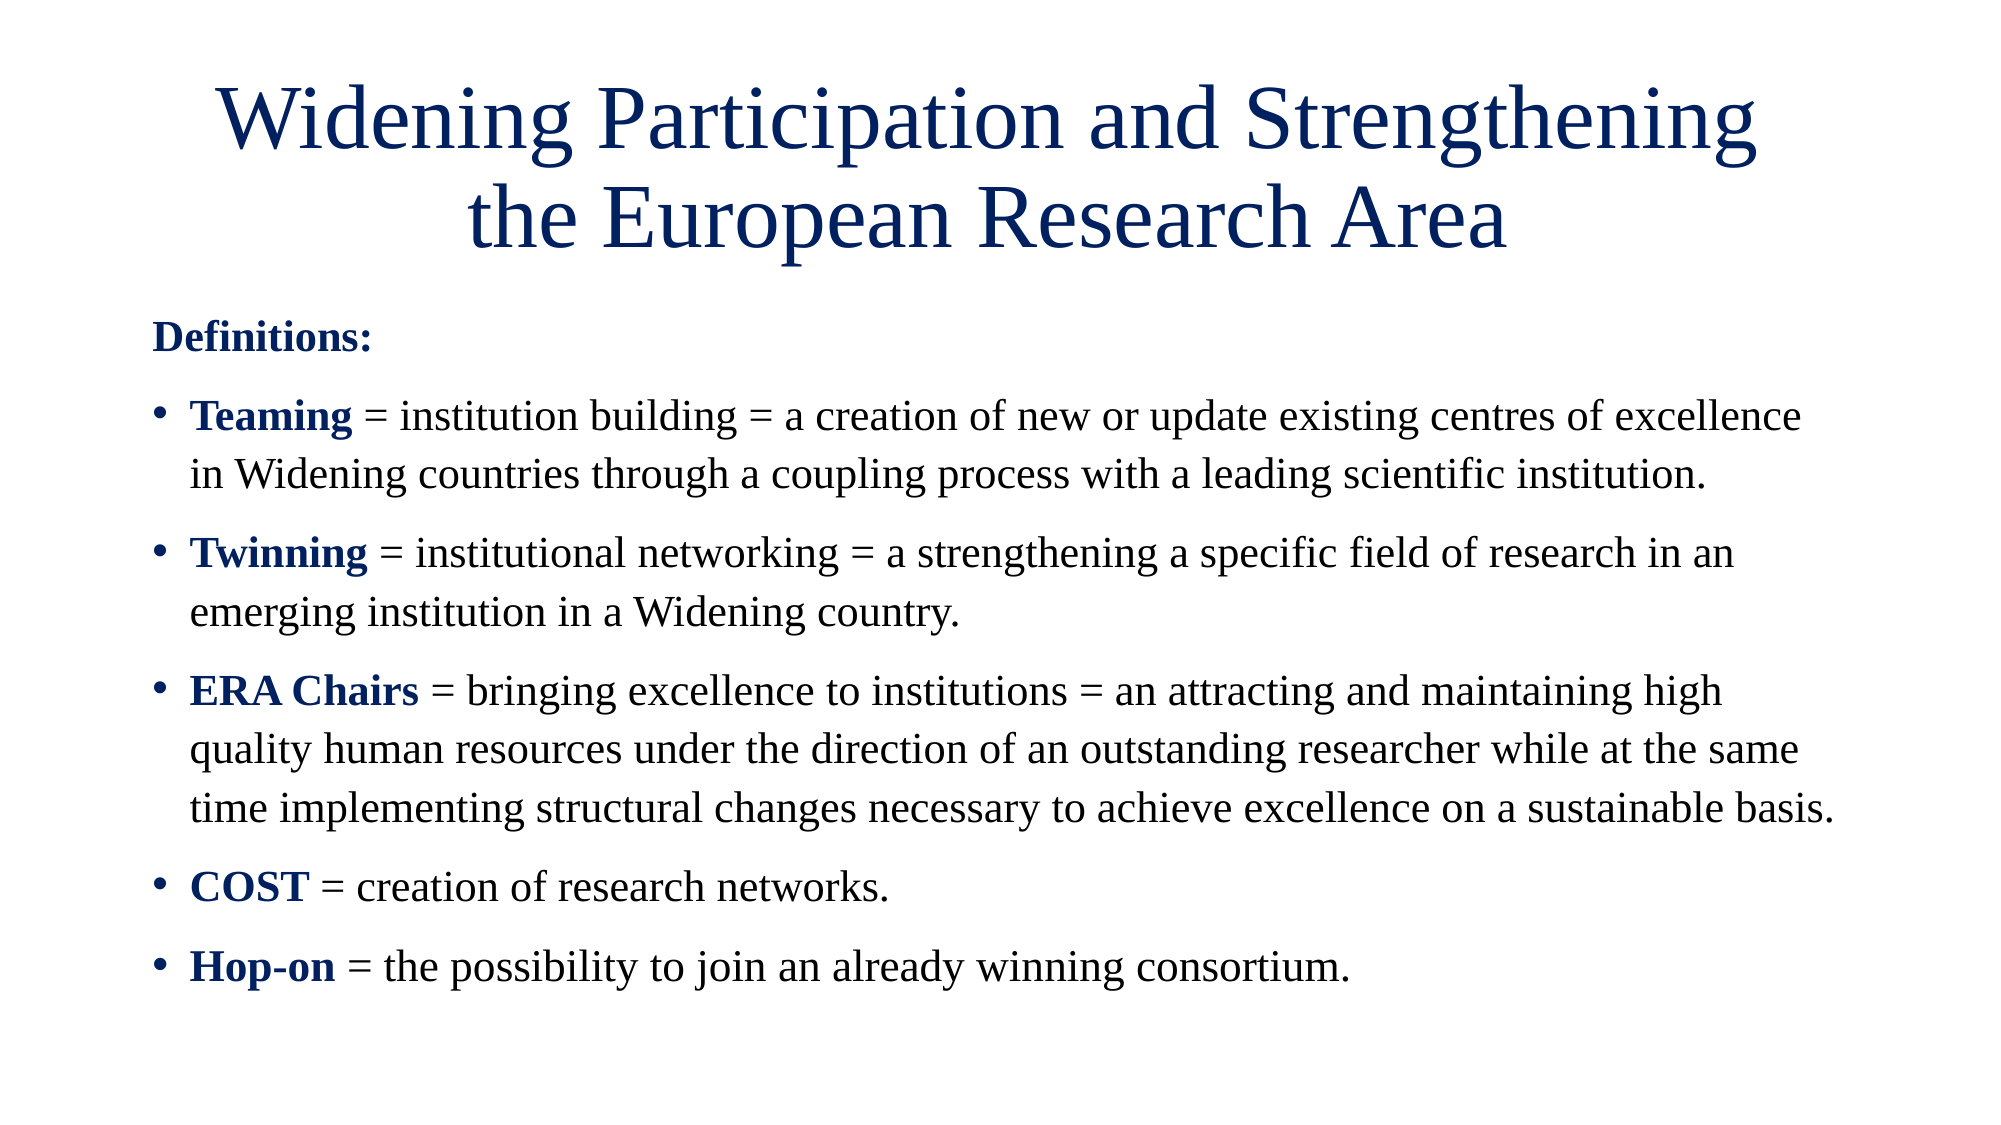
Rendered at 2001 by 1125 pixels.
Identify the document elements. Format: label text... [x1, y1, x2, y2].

title Widening Participation and Strengthening the European Research Area [137, 59, 1863, 278]
list Definitions: Teaming = institution building = a creation of new or update existing centres of excellence in Widening countries through a coupling process with a leading scientific institution. Twinning = institutional networking = a strengthening a specific field of research in an emerging institution in a Widening country. ERA Chairs = bringing excellence to institutions = an attracting and maintaining high quality human resources under the direction of an outstanding researcher while at the same time implementing structural changes necessary to achieve excellence on a sustainable basis. COST = creation of research networks. Hop-on = the possibility to join an already winning consortium. [137, 299, 1863, 1014]
